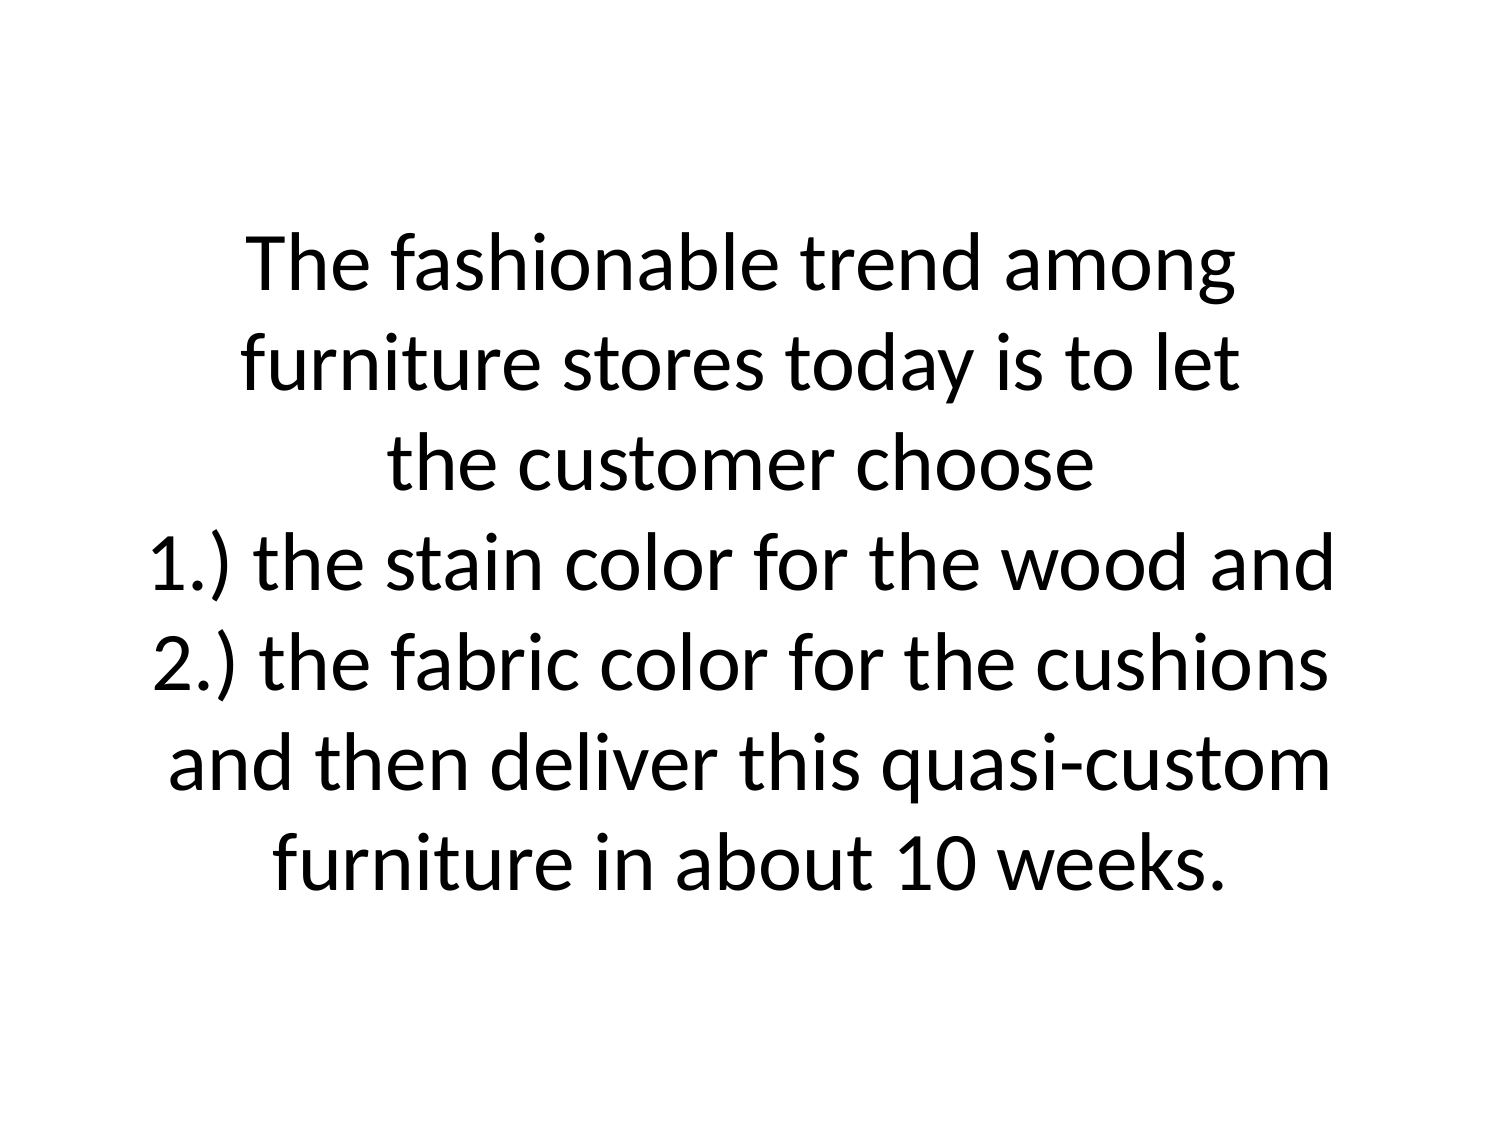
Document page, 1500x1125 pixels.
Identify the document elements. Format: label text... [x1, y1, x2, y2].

text_box The fashionable trend among furniture stores today is to let the customer choose 1.) the stain color for the wood and 2.) the fabric color for the cushions and then deliver this quasi-custom furniture in about 10 weeks. [37, 199, 1465, 915]
